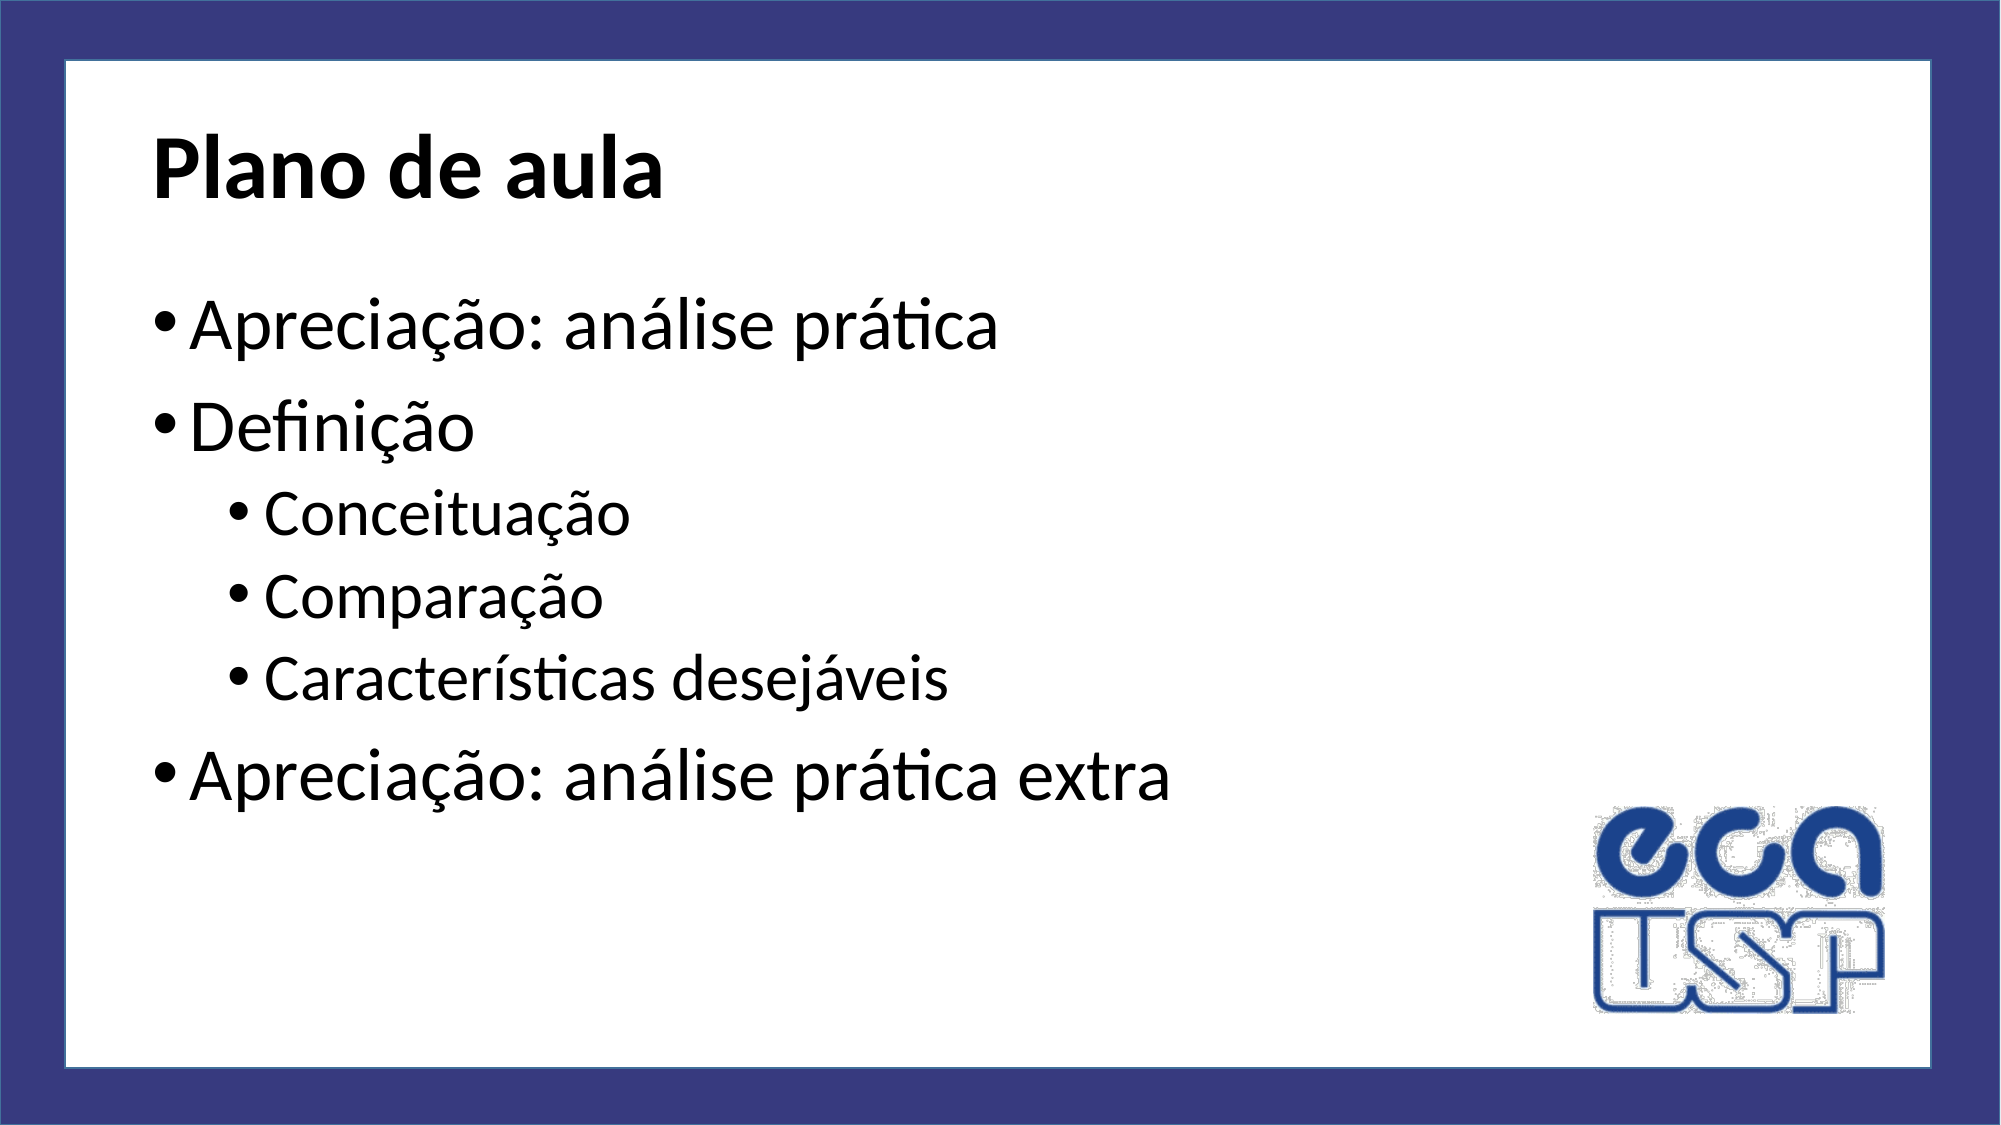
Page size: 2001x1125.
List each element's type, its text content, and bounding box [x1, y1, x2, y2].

title Plano de aula [137, 59, 1863, 277]
list Apreciação: análise prática Definição Conceituação Comparação Características desejáveis Apreciação: análise prática extra [137, 277, 1959, 1014]
